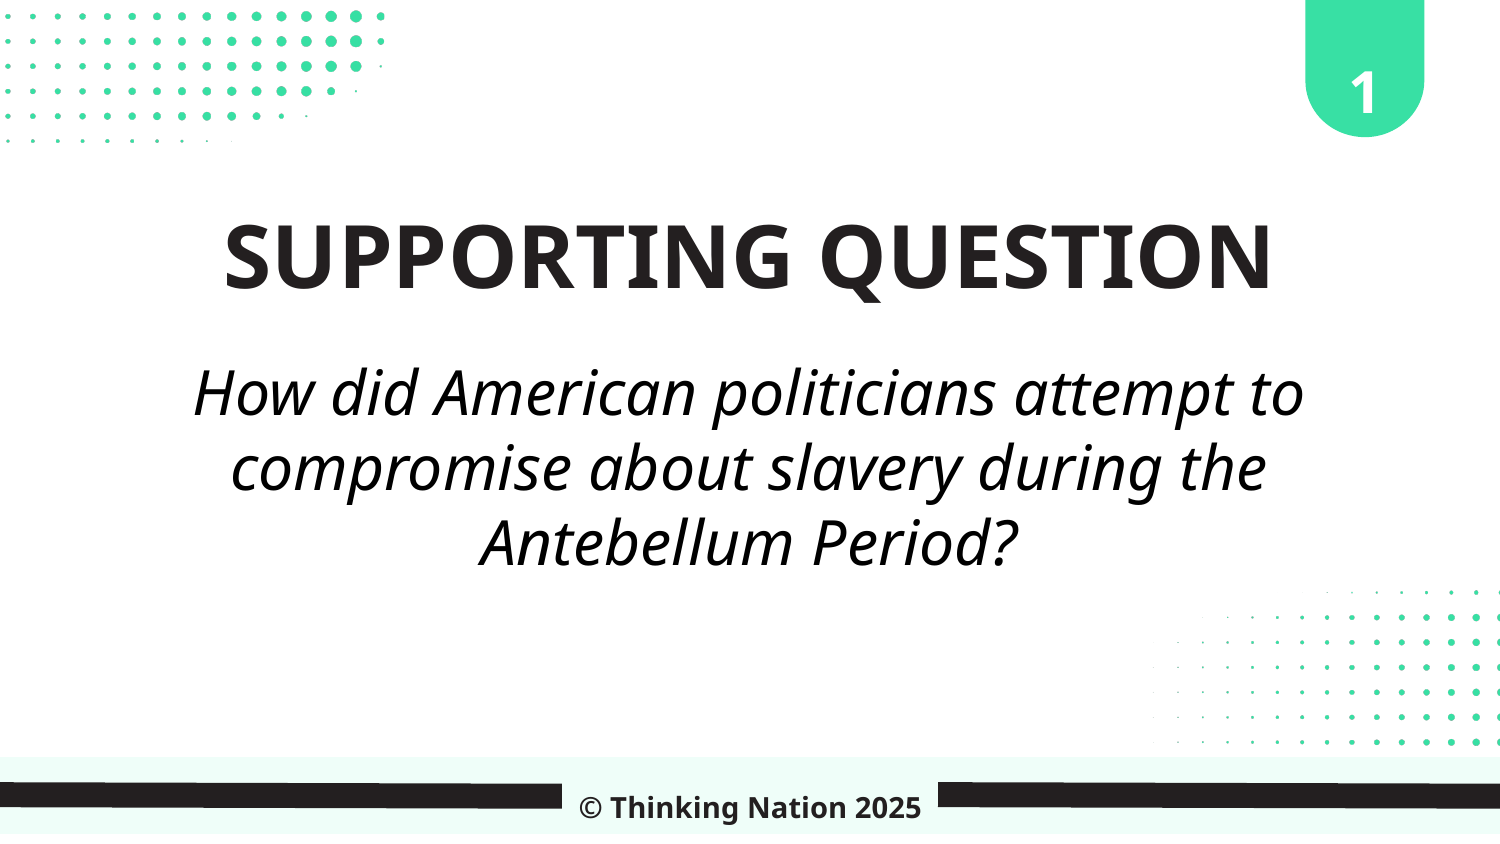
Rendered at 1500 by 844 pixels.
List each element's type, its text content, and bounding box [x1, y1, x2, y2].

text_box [1300, 0, 1430, 138]
text_box How did American politicians attempt to compromise about slavery during the Antebellum Period? [146, 287, 1353, 643]
text_box [0, 0, 385, 144]
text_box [0, 756, 1500, 835]
text_box [1128, 590, 1500, 755]
text_box SUPPORTING QUESTION [209, 159, 1291, 307]
